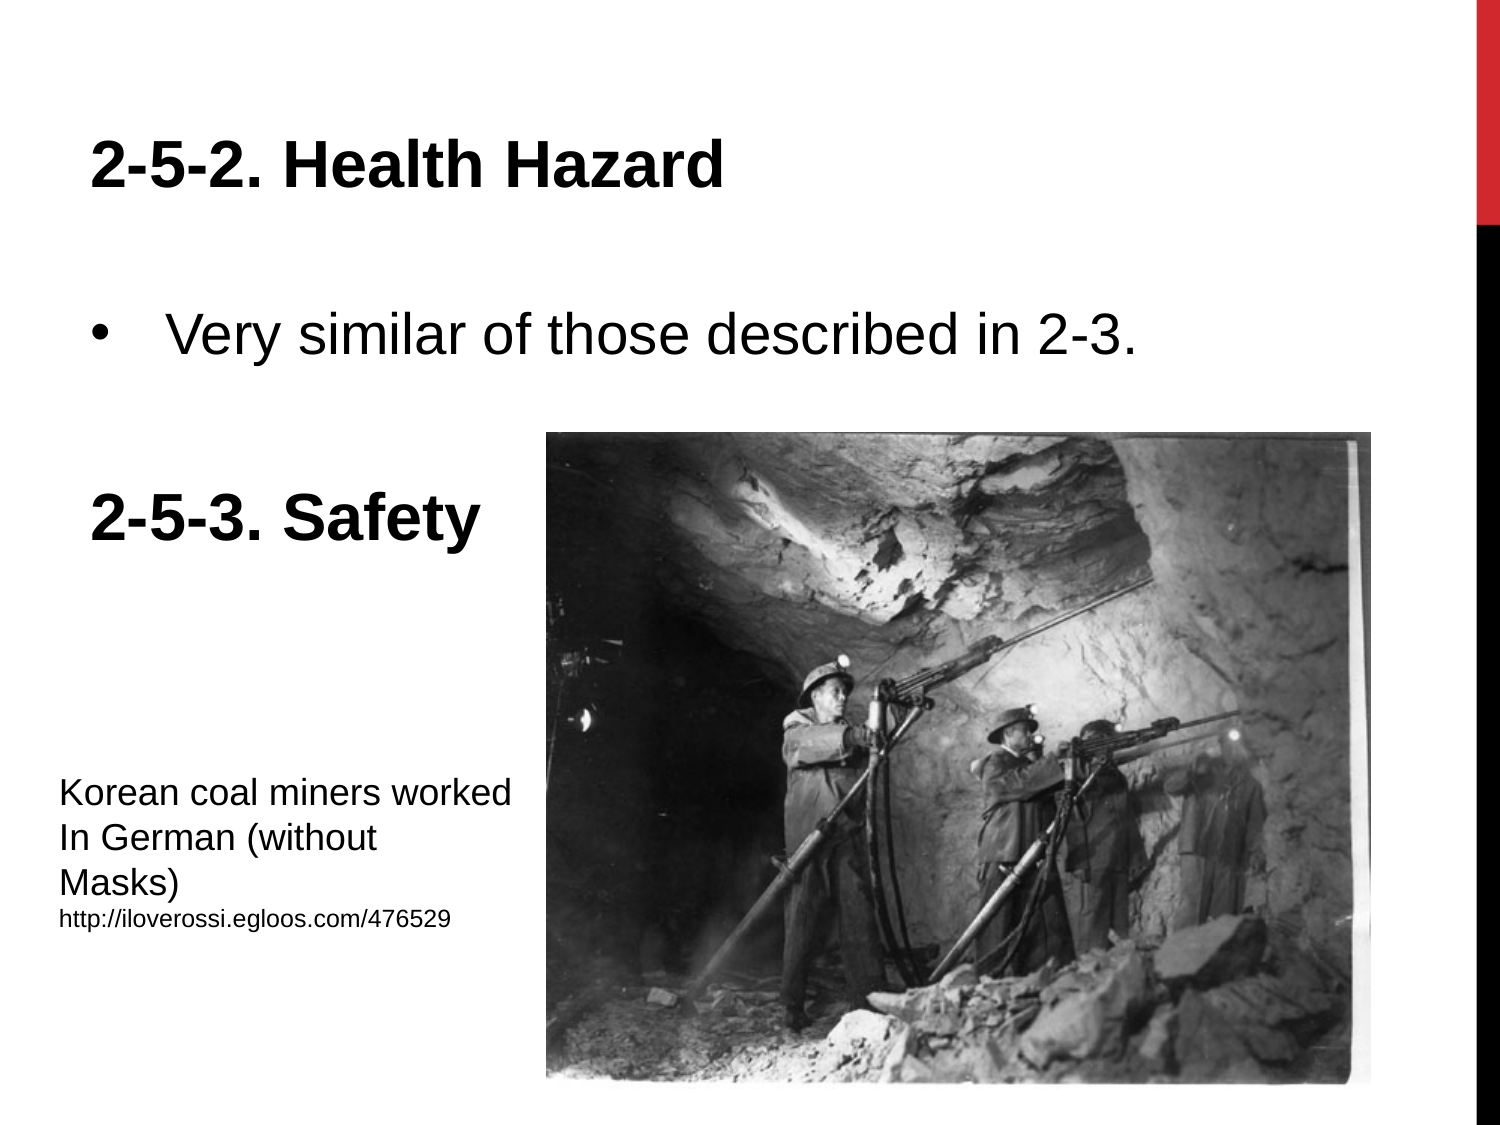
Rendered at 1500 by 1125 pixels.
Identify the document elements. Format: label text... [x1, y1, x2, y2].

picture [546, 432, 1372, 1090]
text_box Korean coal miners worked In German (without Masks) http://iloverossi.egloos.com/476529 [44, 760, 528, 941]
list 2-5-2. Health Hazard Very similar of those described in 2-3. 2-5-3. Safety [75, 113, 1325, 1005]
